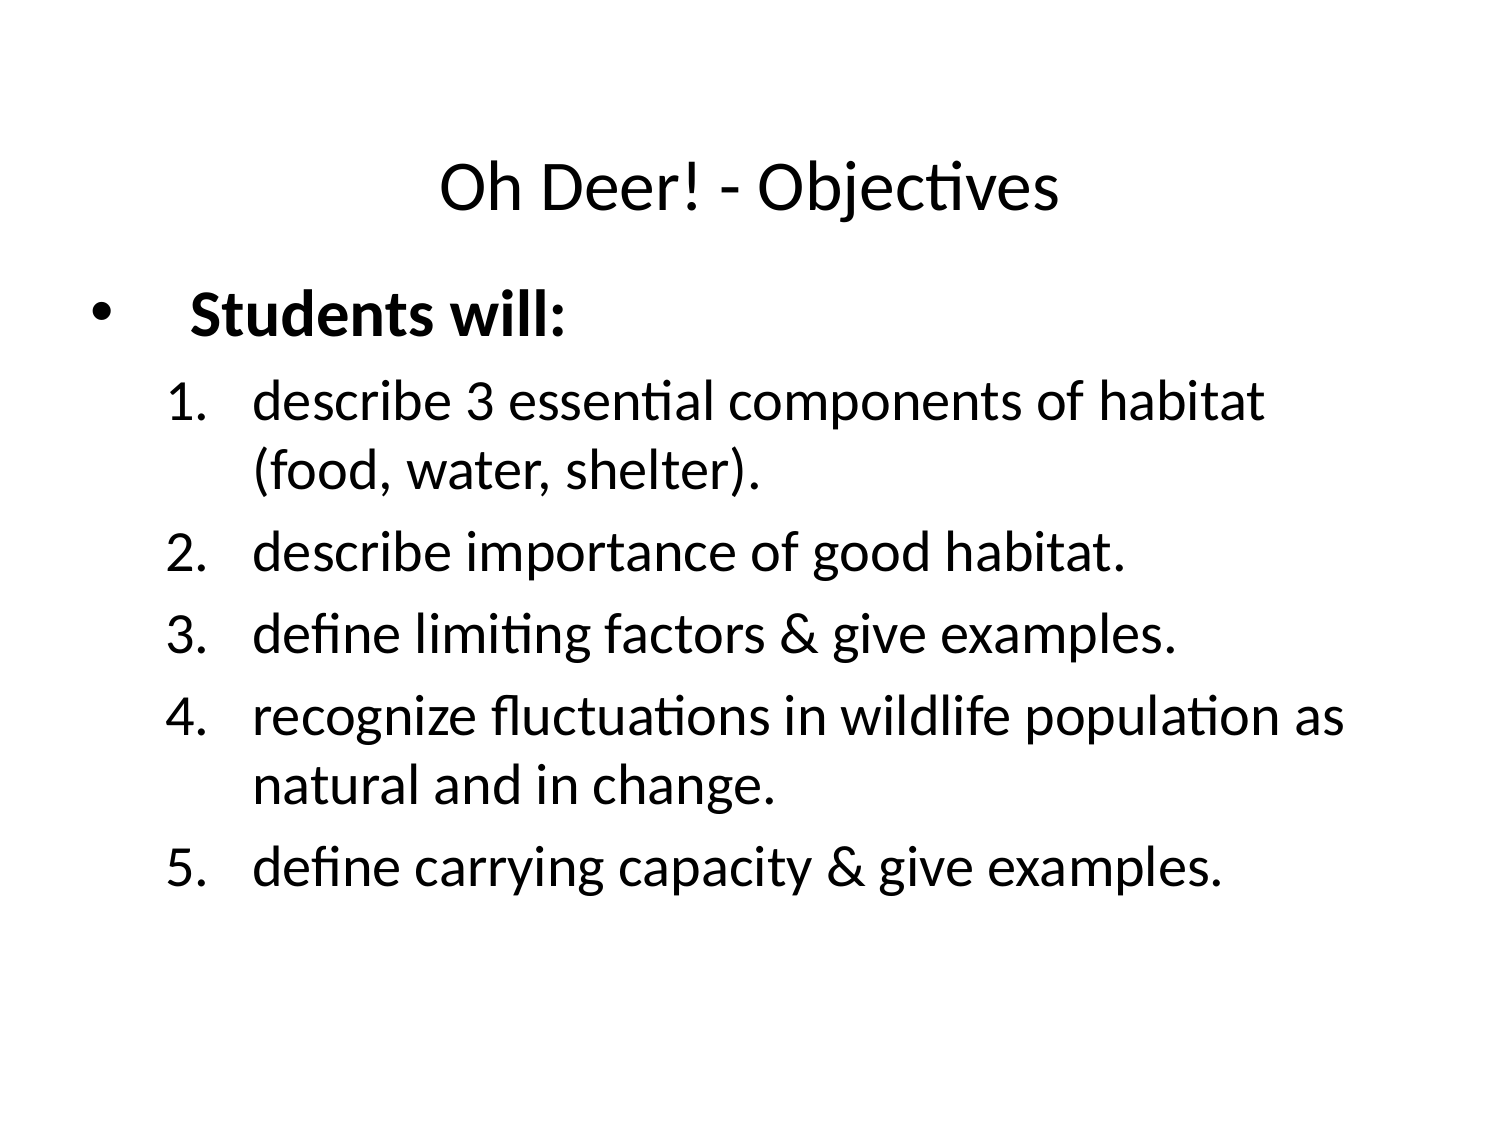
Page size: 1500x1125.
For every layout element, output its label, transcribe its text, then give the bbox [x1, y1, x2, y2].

list Students will: describe 3 essential components of habitat (food, water, shelter). describe importance of good habitat. define limiting factors & give examples. recognize fluctuations in wildlife population as natural and in change. define carrying capacity & give examples. [75, 262, 1425, 1005]
title Oh Deer! - Objectives [75, 45, 1425, 233]
